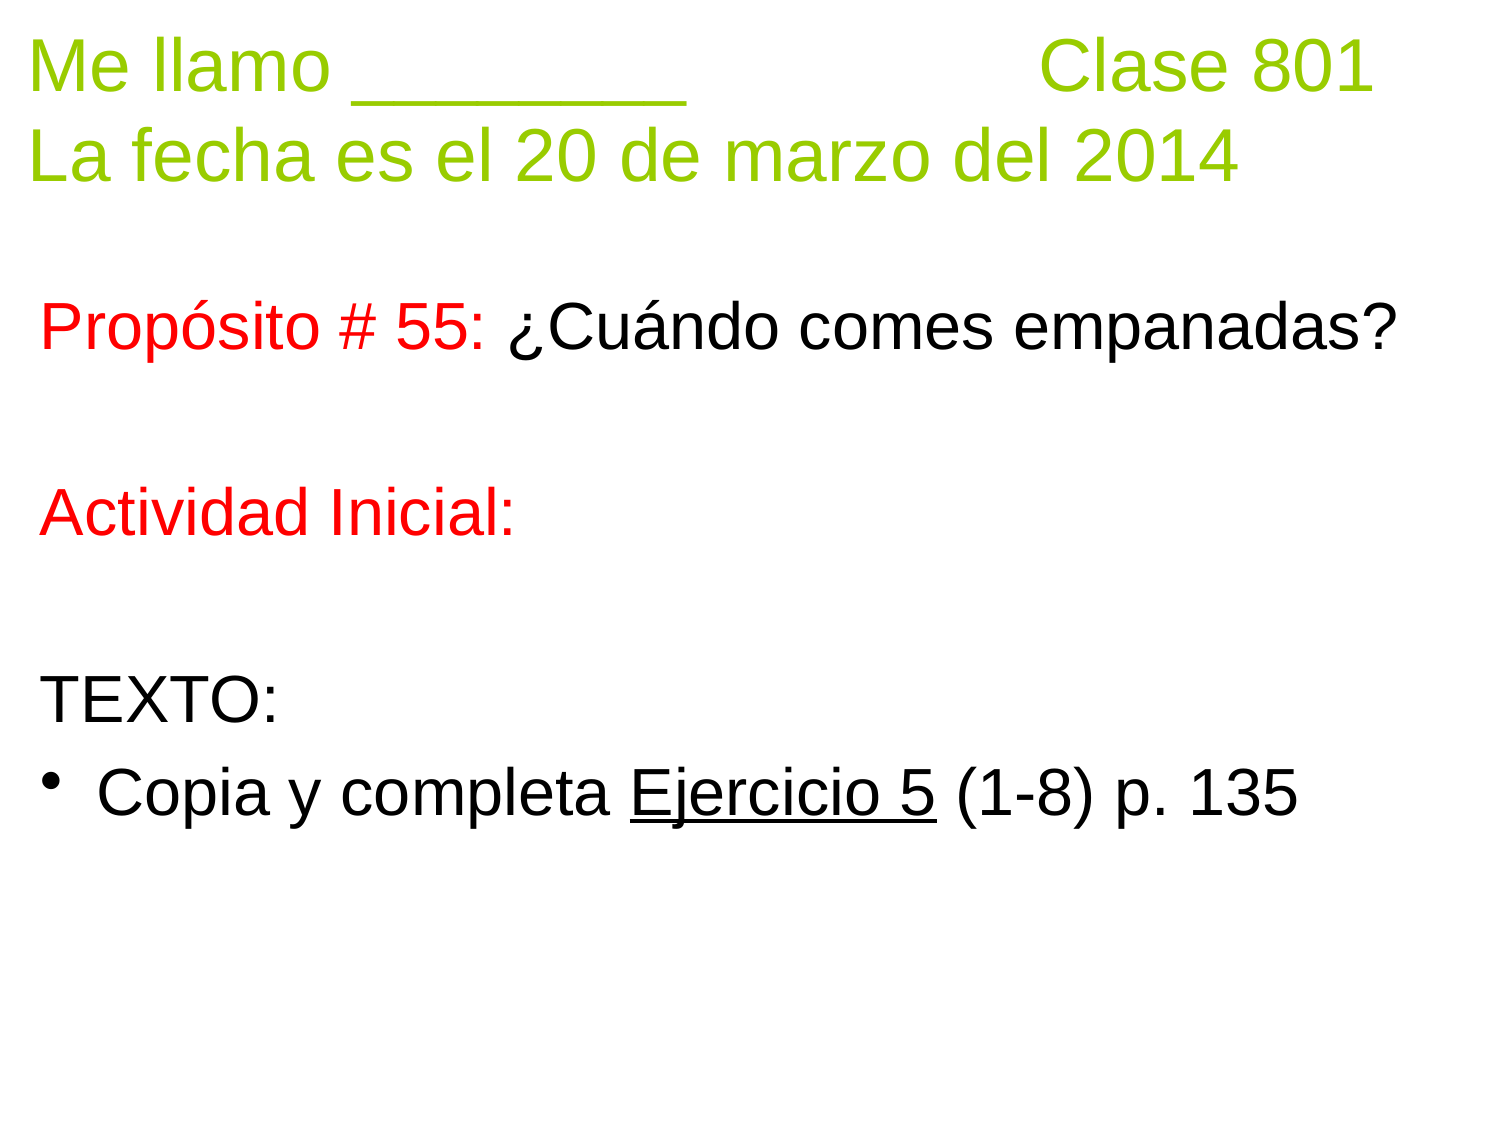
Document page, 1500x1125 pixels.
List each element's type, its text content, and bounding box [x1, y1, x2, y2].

list Propósito # 55: ¿Cuándo comes empanadas? Actividad Inicial: TEXTO: Copia y completa Ejercicio 5 (1-8) p. 135 [24, 275, 1500, 1050]
title Me llamo ________ Clase 801 La fecha es el 20 de marzo del 2014 [12, 12, 1475, 200]
